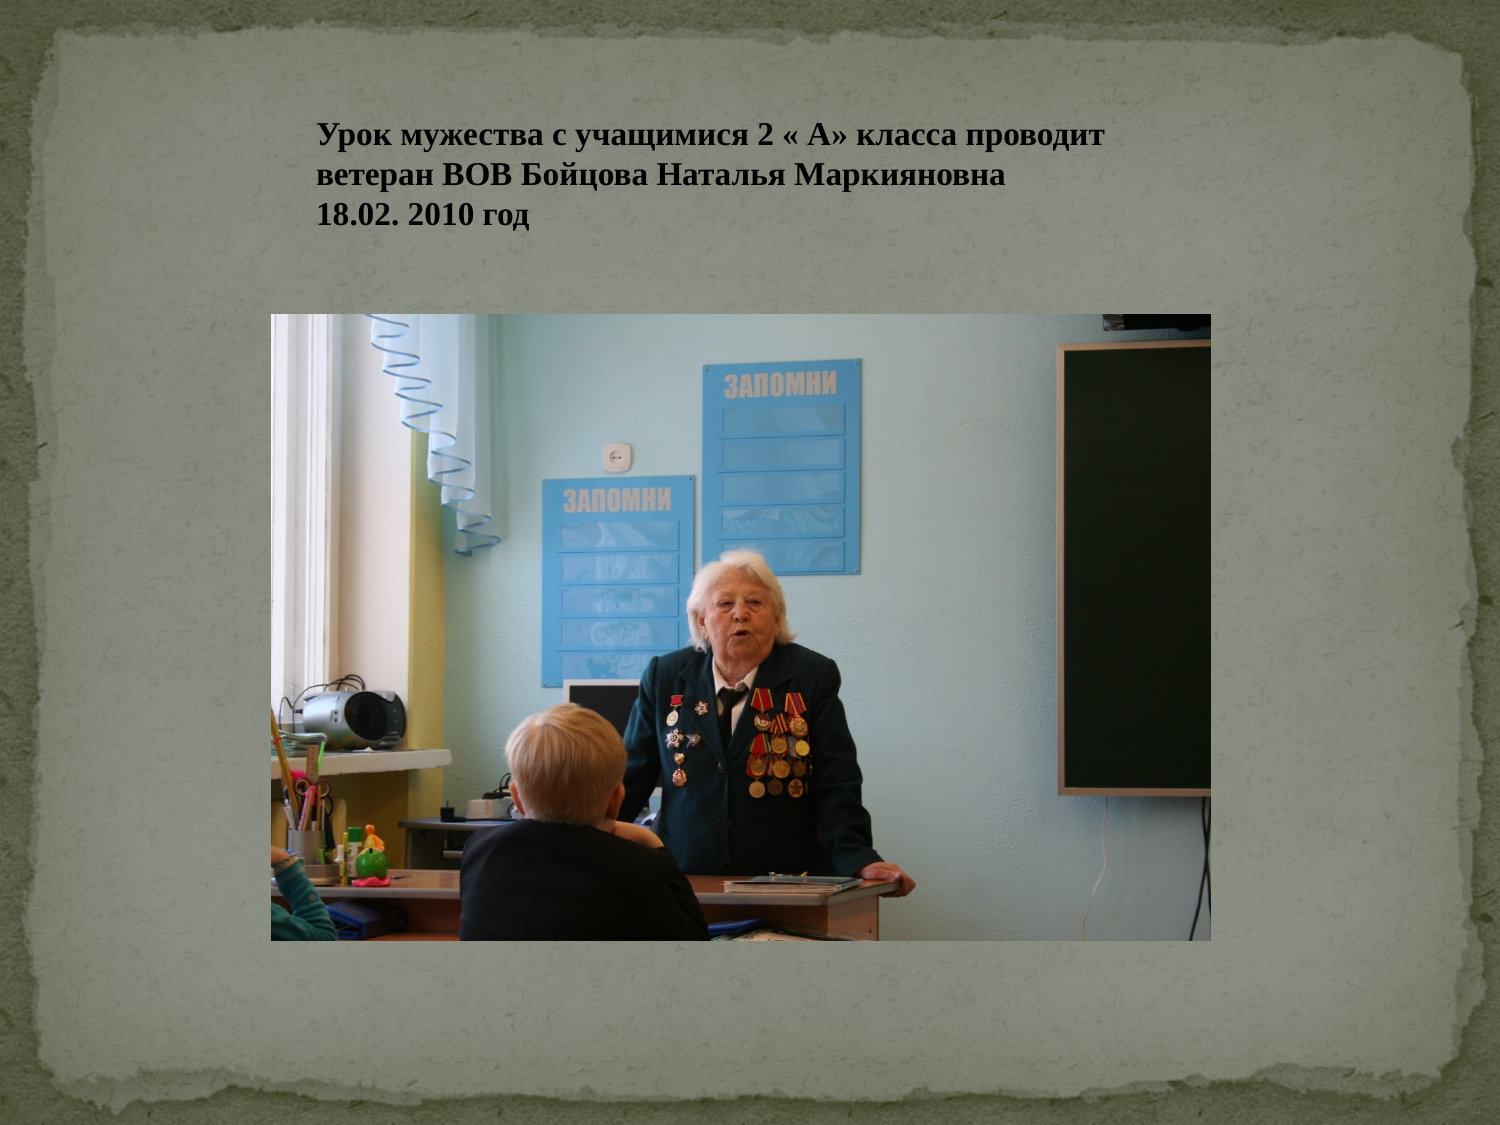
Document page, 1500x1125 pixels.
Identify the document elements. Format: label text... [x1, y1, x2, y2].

picture [271, 314, 1211, 941]
text_box Урок мужества с учащимися 2 « А» класса проводит ветеран ВОВ Бойцова Наталья Маркияновна 18.02. 2010 год [301, 104, 1294, 240]
